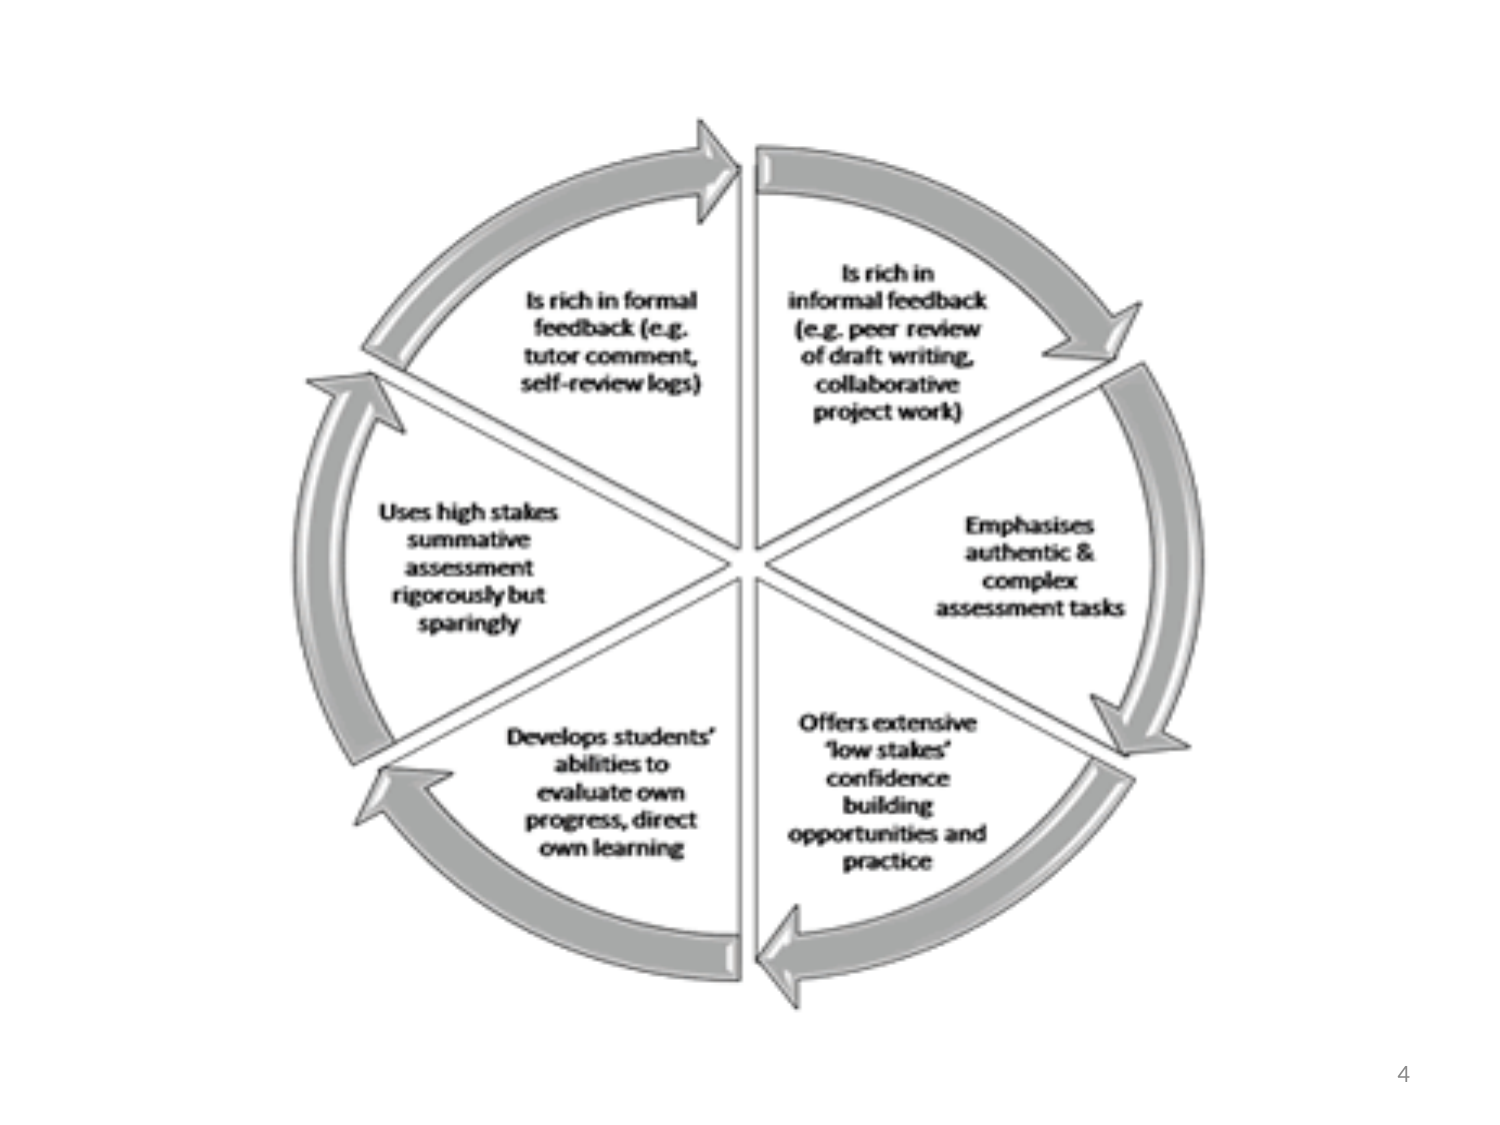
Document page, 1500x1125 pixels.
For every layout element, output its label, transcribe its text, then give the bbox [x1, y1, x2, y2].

slide_number 4 [1074, 1042, 1425, 1103]
picture [262, 112, 1238, 1026]
